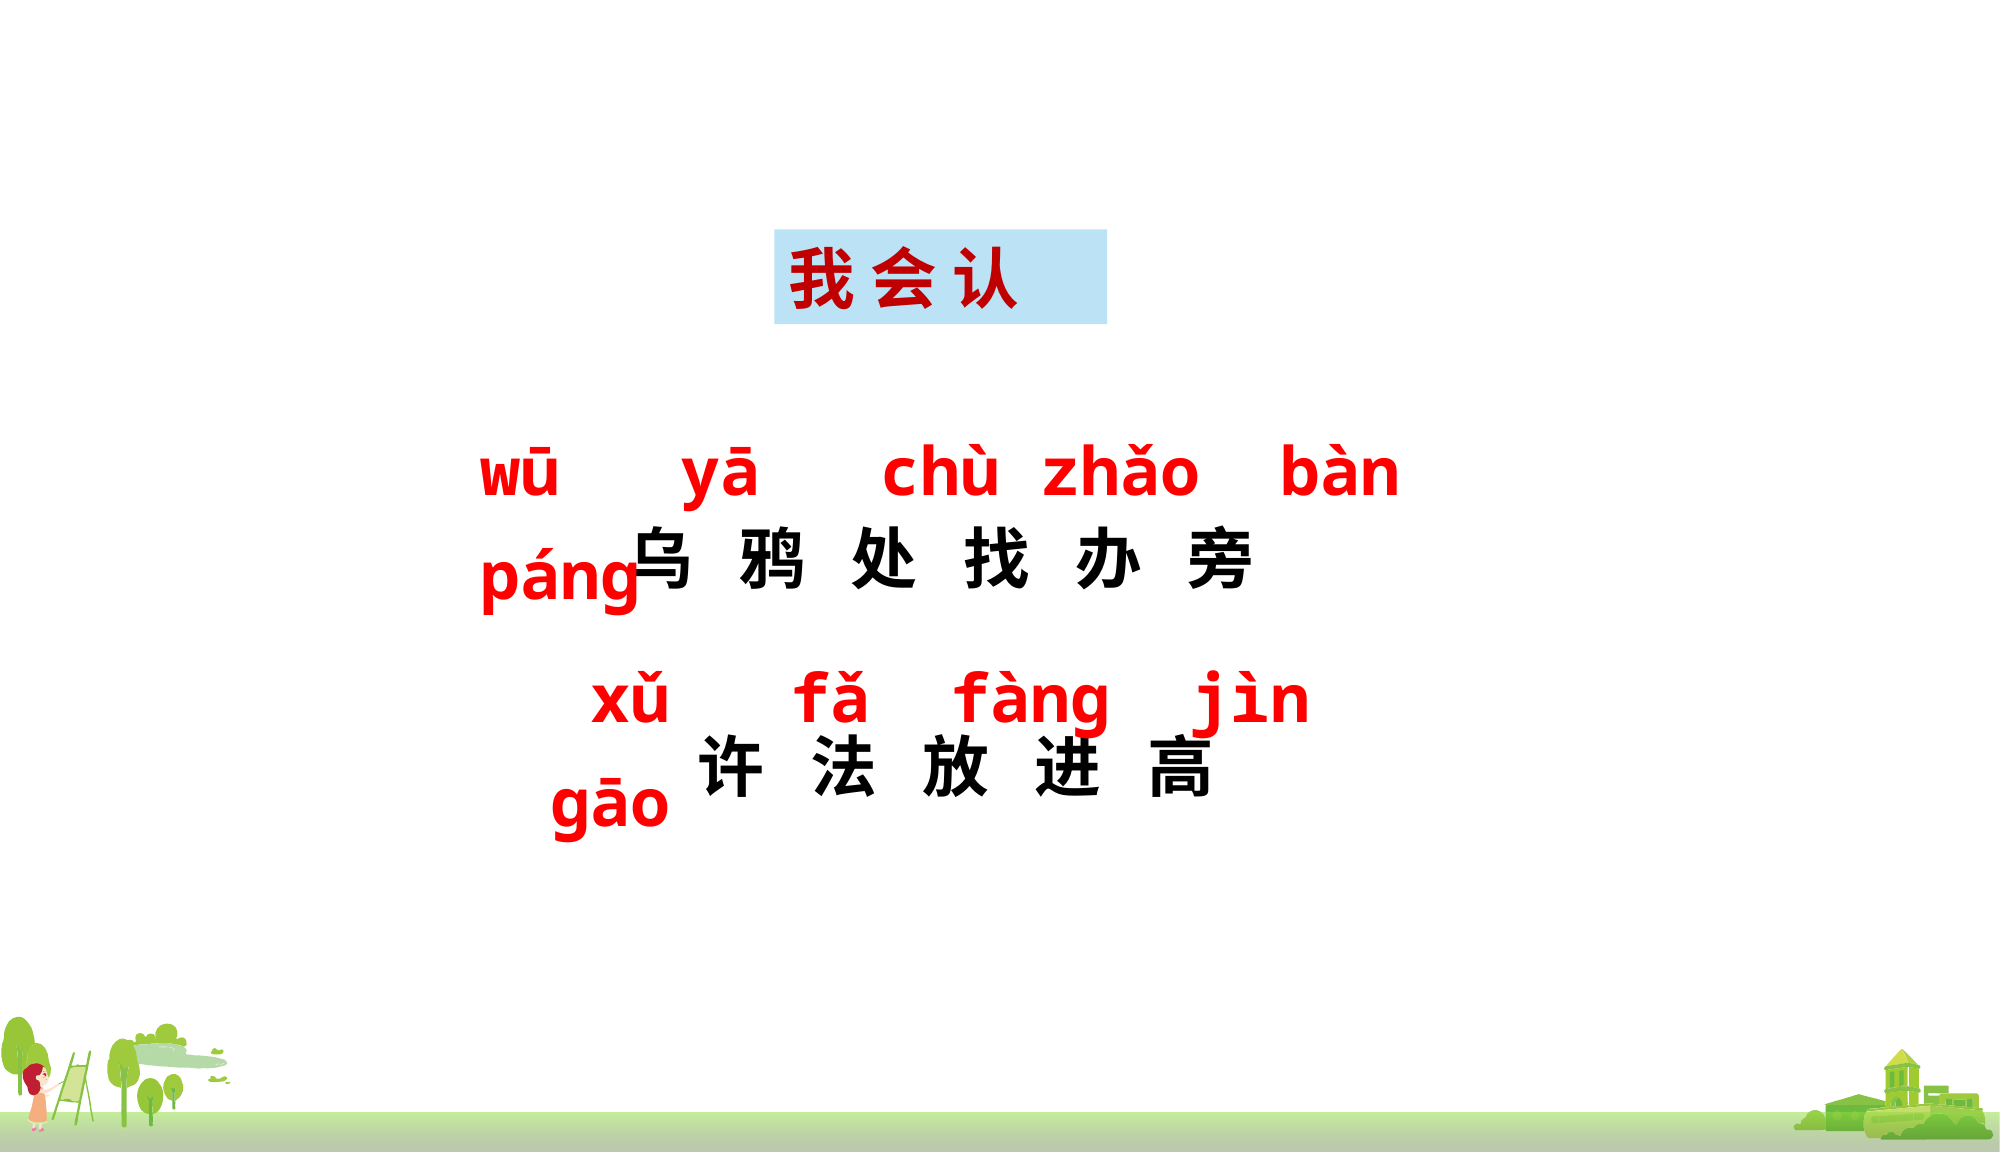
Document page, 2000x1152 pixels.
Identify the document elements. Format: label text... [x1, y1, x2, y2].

text_box wū yā chù zhǎo bàn pánɡ [465, 397, 1482, 620]
text_box 我 会 认 [774, 229, 1108, 325]
text_box xǔ fǎ fànɡ jìn ɡāo [535, 624, 1422, 847]
text_box 乌 鸦 处 找 办 旁 许 法 放 进 高 [432, 485, 1449, 813]
